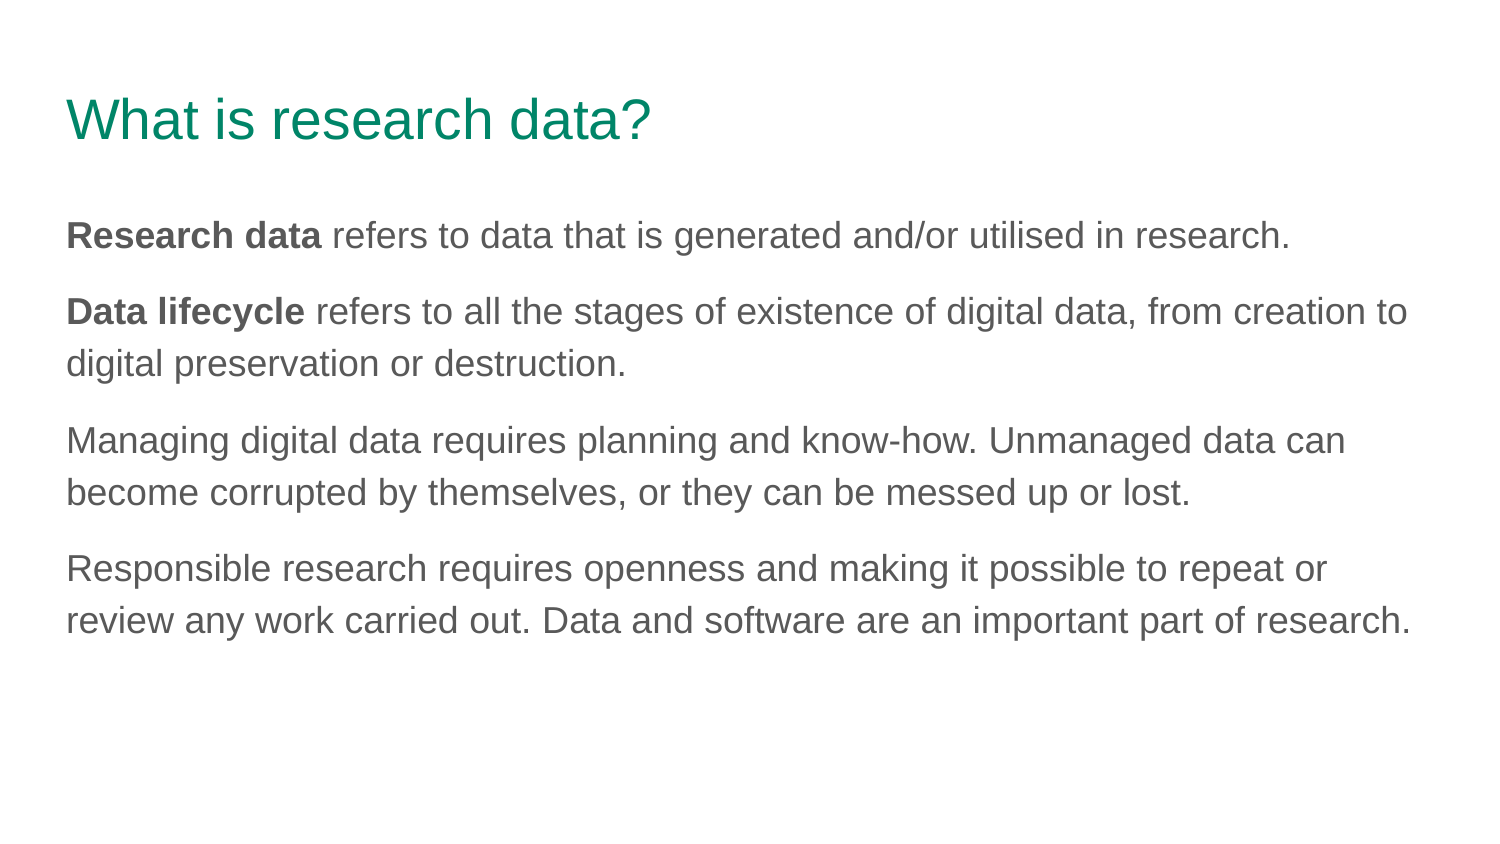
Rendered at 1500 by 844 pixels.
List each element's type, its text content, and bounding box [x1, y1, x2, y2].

list Research data refers to data that is generated and/or utilised in research. Data lifecycle refers to all the stages of existence of digital data, from creation to digital preservation or destruction. Managing digital data requires planning and know-how. Unmanaged data can become corrupted by themselves, or they can be messed up or lost. Responsible research requires openness and making it possible to repeat or review any work carried out. Data and software are an important part of research. [51, 189, 1449, 750]
title What is research data? [51, 72, 1449, 167]
